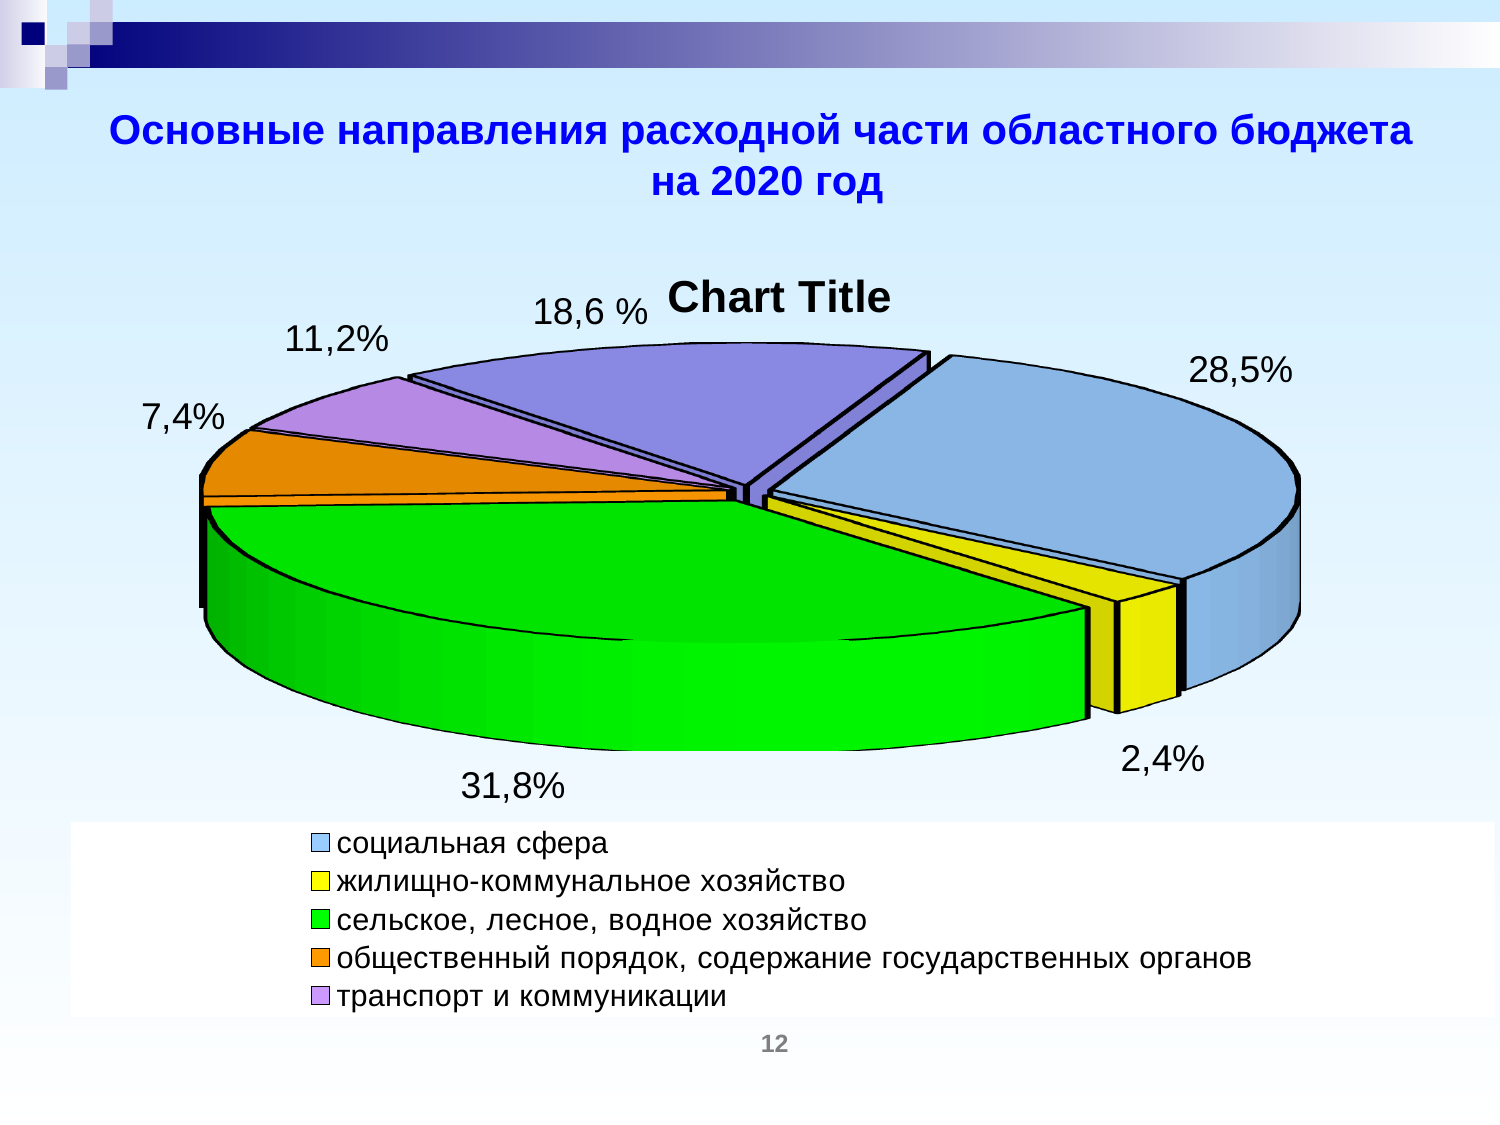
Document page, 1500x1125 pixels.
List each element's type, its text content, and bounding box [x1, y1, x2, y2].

chart [64, 233, 1495, 1073]
title Основные направления расходной части областного бюджета на 2020 год [75, 75, 1459, 232]
